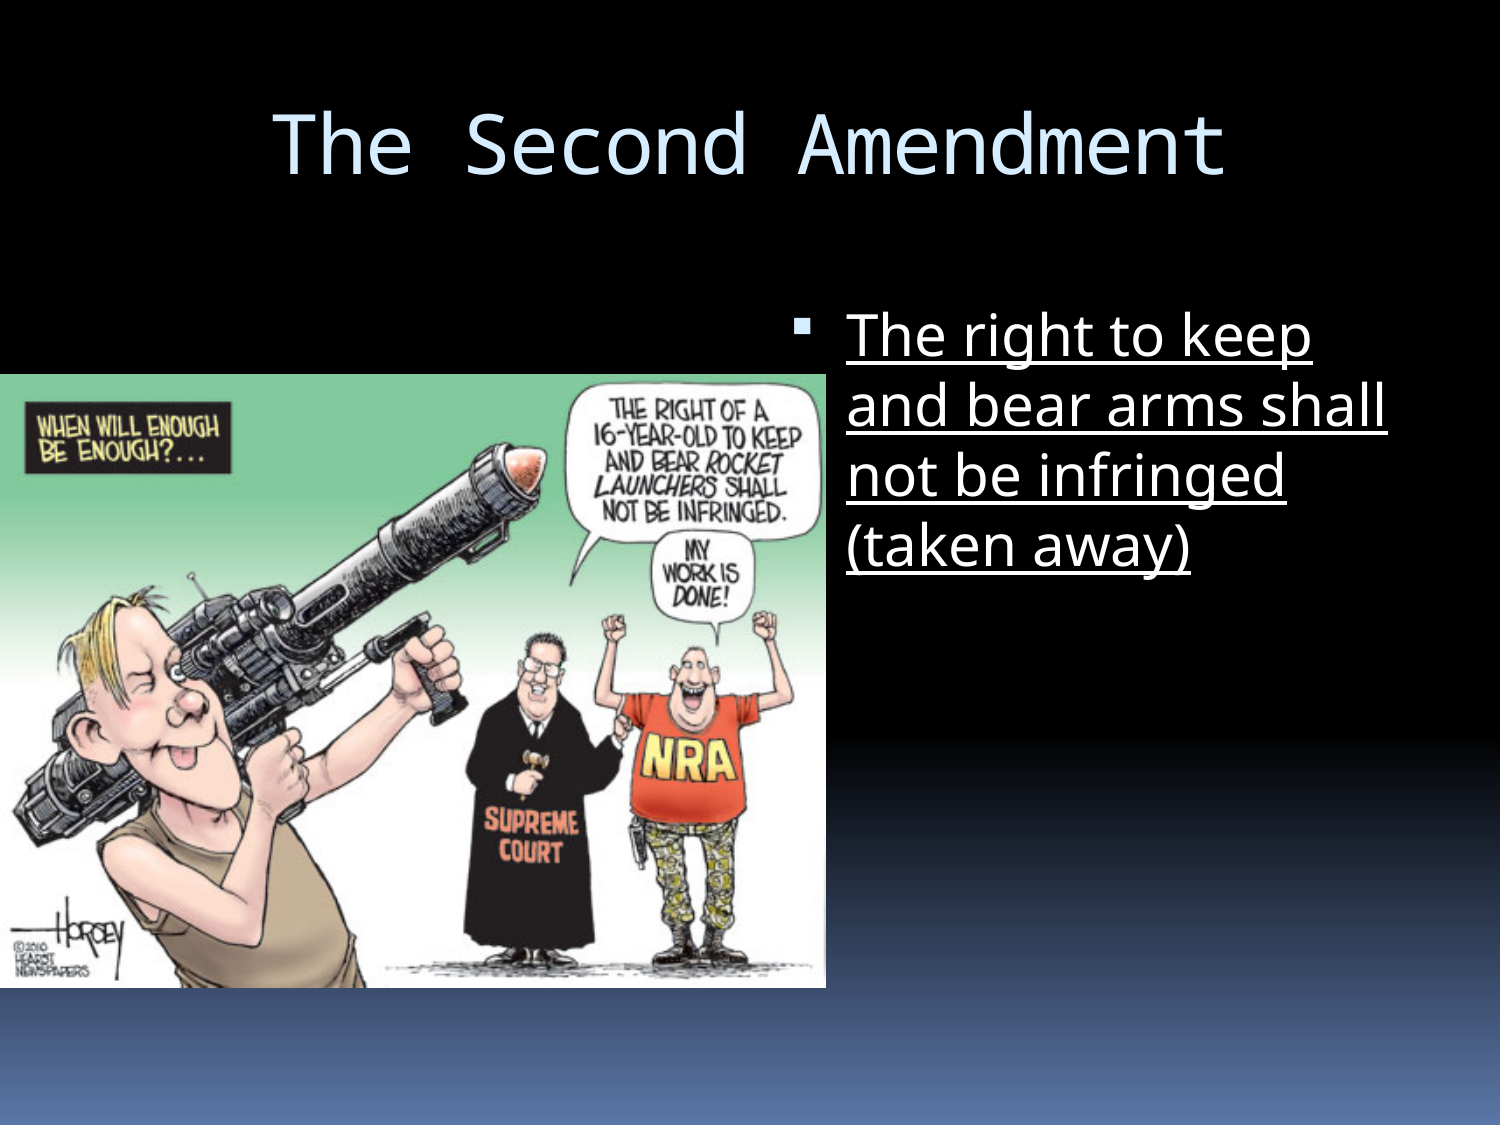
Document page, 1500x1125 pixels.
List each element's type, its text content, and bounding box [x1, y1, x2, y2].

title The Second Amendment [75, 83, 1425, 234]
list The right to keep and bear arms shall not be infringed (taken away) [763, 290, 1427, 1033]
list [0, 374, 827, 988]
